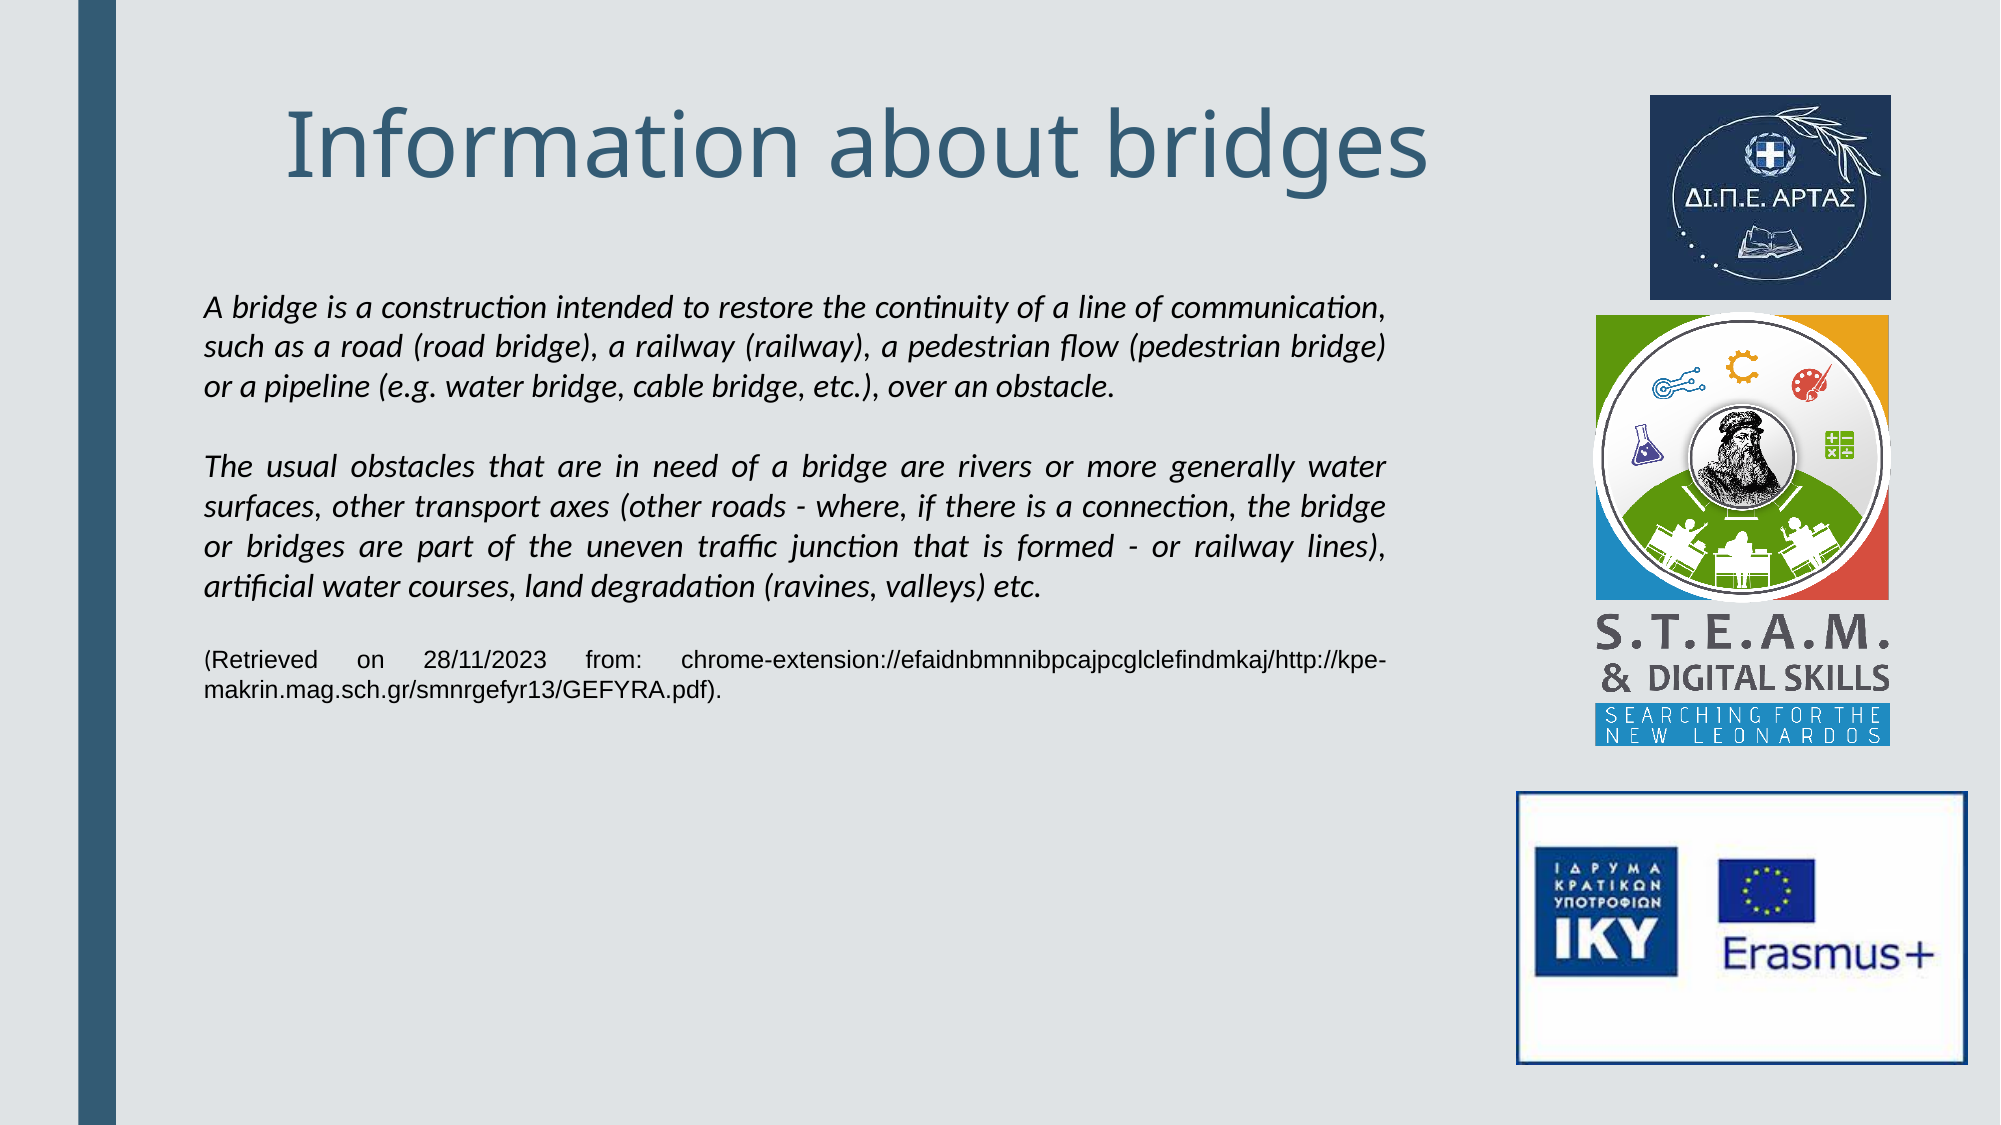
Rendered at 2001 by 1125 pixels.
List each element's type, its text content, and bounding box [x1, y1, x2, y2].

title Information about bridges [269, 91, 1500, 212]
picture [1516, 791, 1968, 1065]
picture [1650, 95, 1891, 300]
list A bridge is a construction intended to restore the continuity of a line of communication, such as a road (road bridge), a railway (railway), a pedestrian flow (pedestrian bridge) or a pipeline (e.g. water bridge, cable bridge, etc.), over an obstacle. The usual obstacles that are in need of a bridge are rivers or more generally water surfaces, other transport axes (other roads - where, if there is a connection, the bridge or bridges are part of the uneven traffic junction that is formed - or railway lines), artificial water courses, land degradation (ravines, valleys) etc. (Retrieved on 28/11/2023 from: chrome-extension://efaidnbmnnibpcajpcglclefindmkaj/http://kpe-makrin.mag.sch.gr/smnrgefyr13/GEFYRA.pdf). [188, 167, 1405, 821]
picture [1593, 312, 1891, 747]
